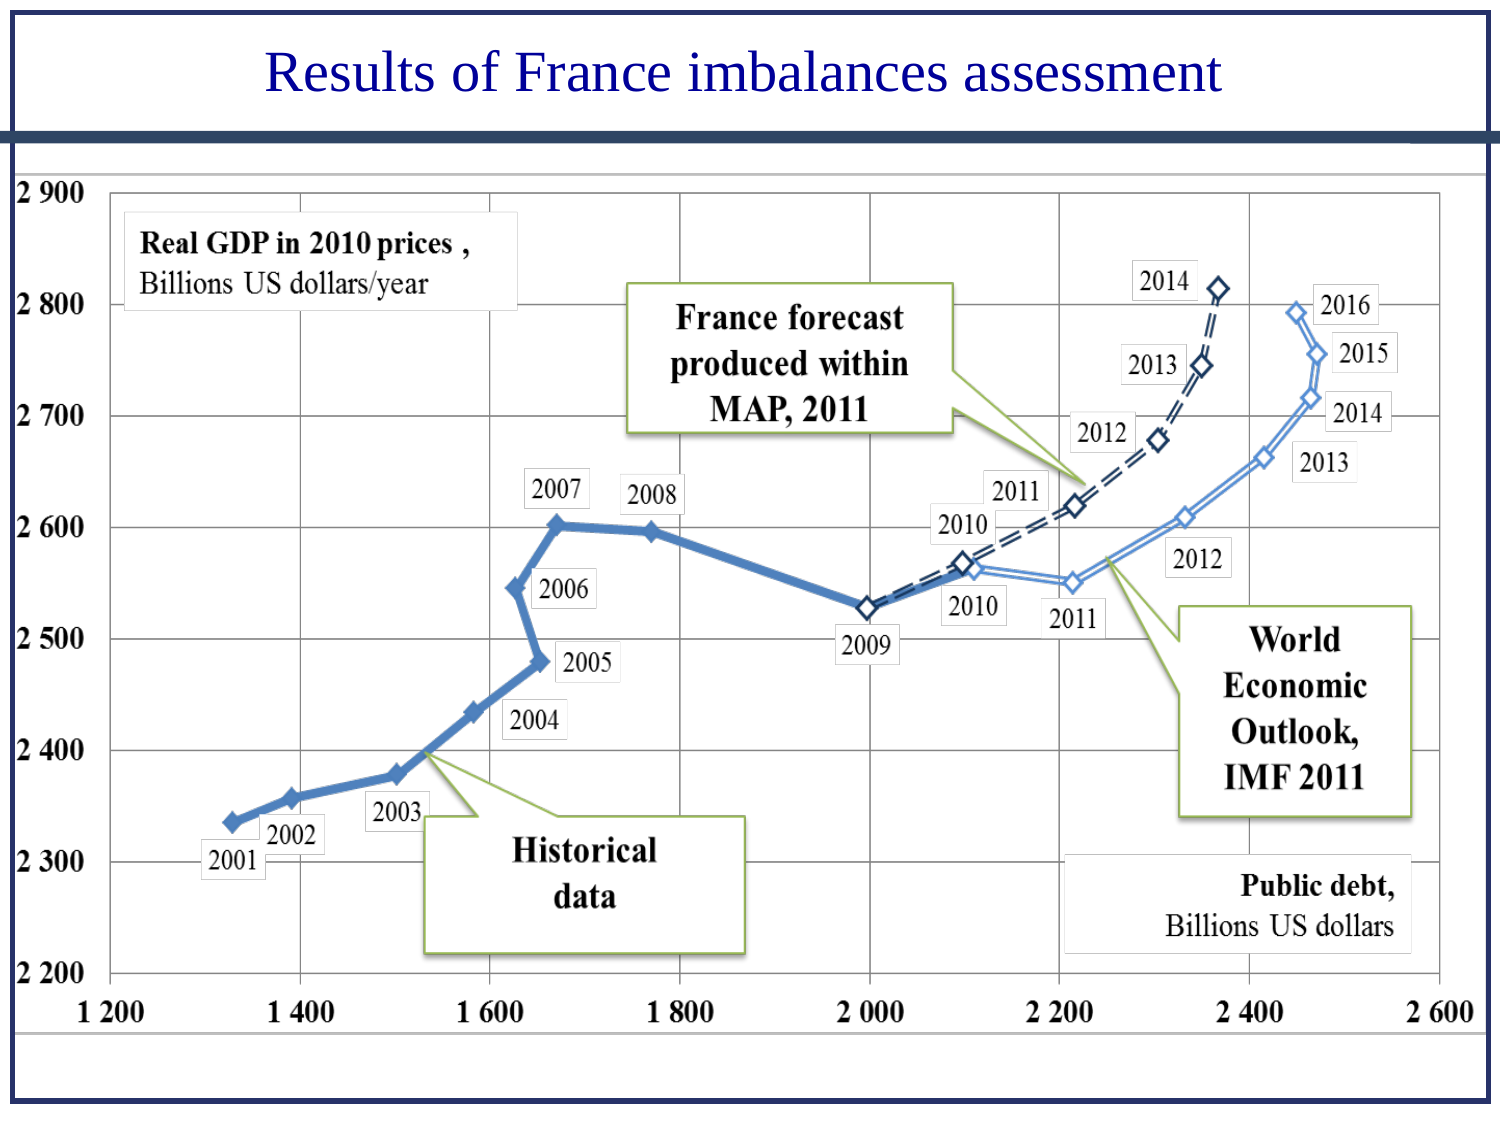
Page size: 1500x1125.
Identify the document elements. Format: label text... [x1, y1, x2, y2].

text_box [1460, 12, 1489, 137]
picture [12, 173, 1488, 1036]
text_box [12, 138, 1489, 175]
text_box [12, 12, 29, 137]
text_box [12, 1041, 1489, 1101]
title Results of France imbalances assessment [29, 0, 1460, 138]
